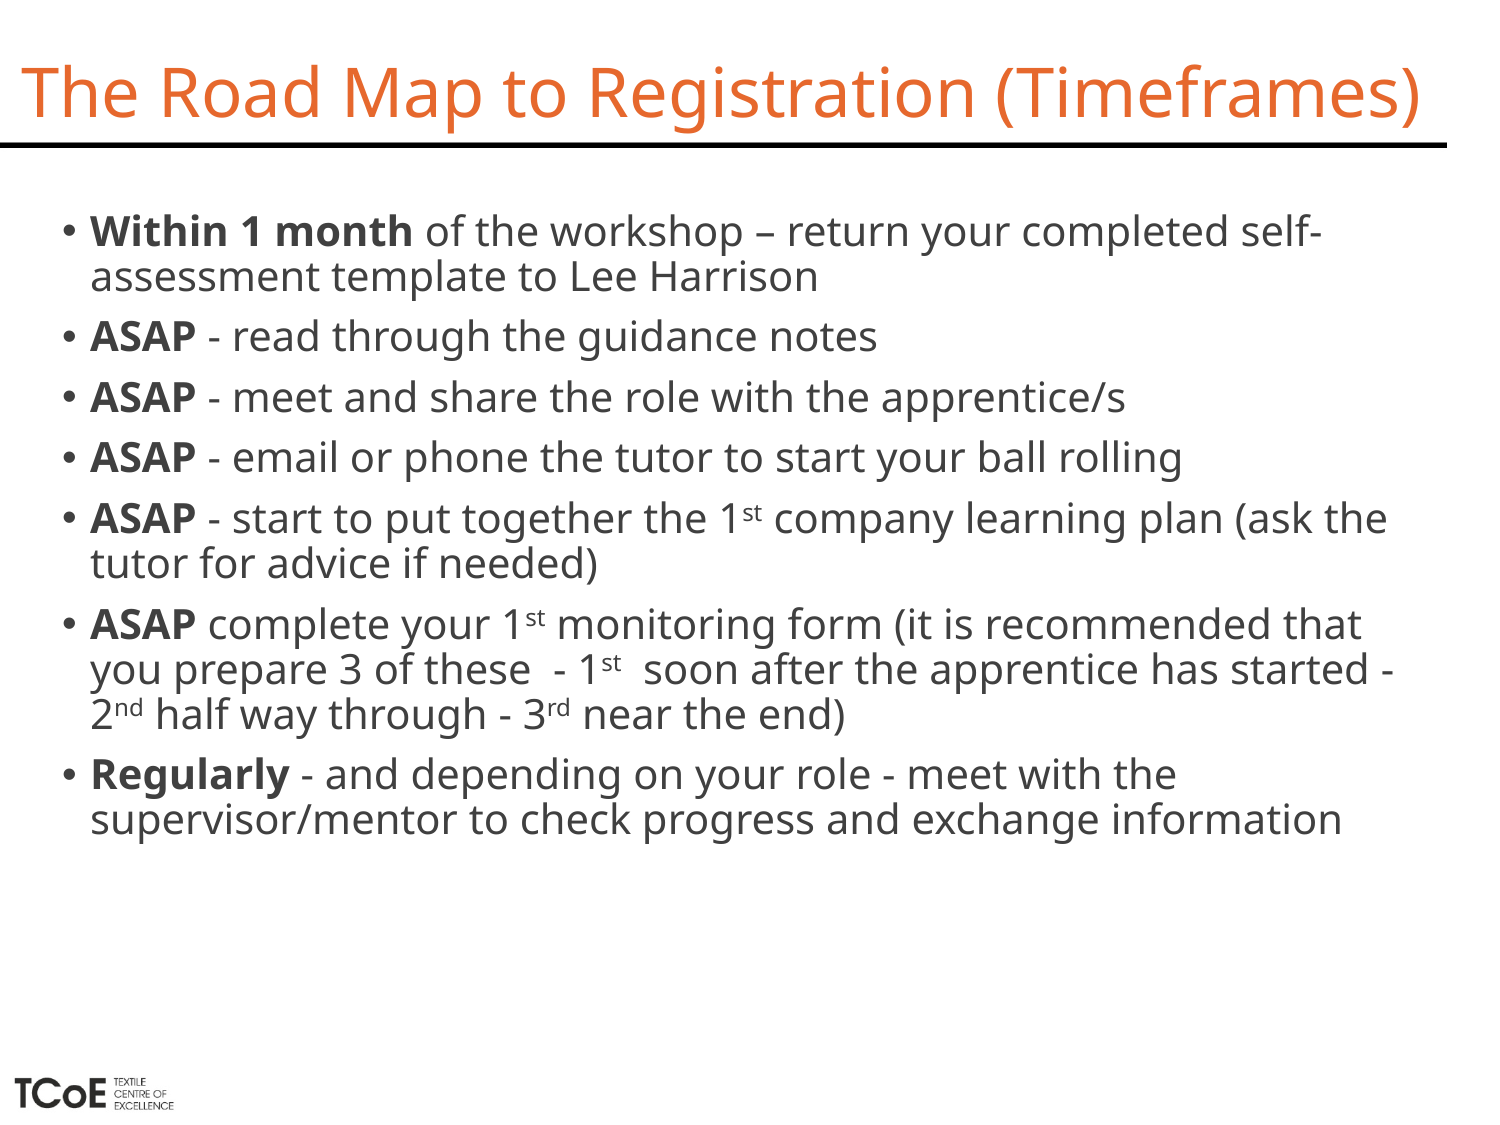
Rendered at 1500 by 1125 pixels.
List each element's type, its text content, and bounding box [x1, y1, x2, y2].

picture [0, 139, 1448, 152]
list Within 1 month of the workshop – return your completed self-assessment template to Lee Harrison ASAP - read through the guidance notes ASAP - meet and share the role with the apprentice/s ASAP - email or phone the tutor to start your ball rolling ASAP - start to put together the 1st company learning plan (ask the tutor for advice if needed) ASAP complete your 1st monitoring form (it is recommended that you prepare 3 of these - 1st soon after the apprentice has started - 2nd half way through - 3rd near the end) Regularly - and depending on your role - meet with the supervisor/mentor to check progress and exchange information [47, 202, 1444, 985]
picture [12, 1064, 191, 1115]
title The Road Map to Registration (Timeframes) [0, 50, 1444, 143]
